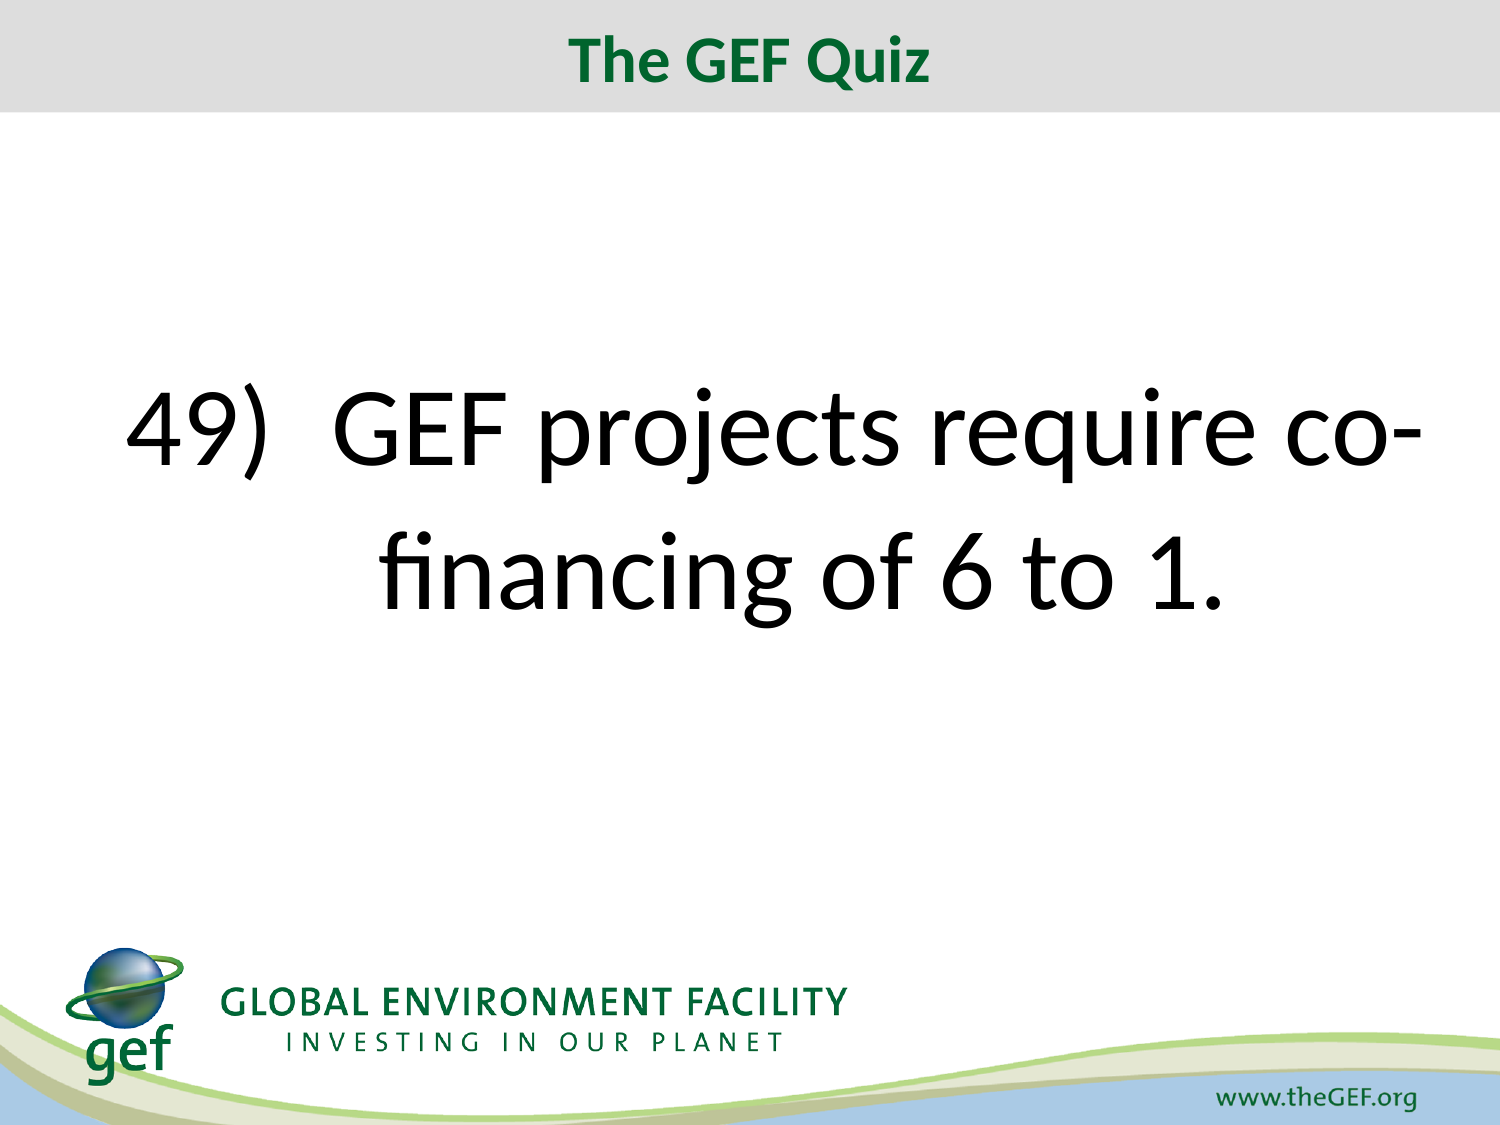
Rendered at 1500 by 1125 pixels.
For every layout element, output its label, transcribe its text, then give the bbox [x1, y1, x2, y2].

text_box The GEF Quiz [0, 0, 1500, 113]
picture [0, 920, 1500, 1125]
title 49) GEF projects require co-financing of 6 to 1. [100, 148, 1451, 918]
